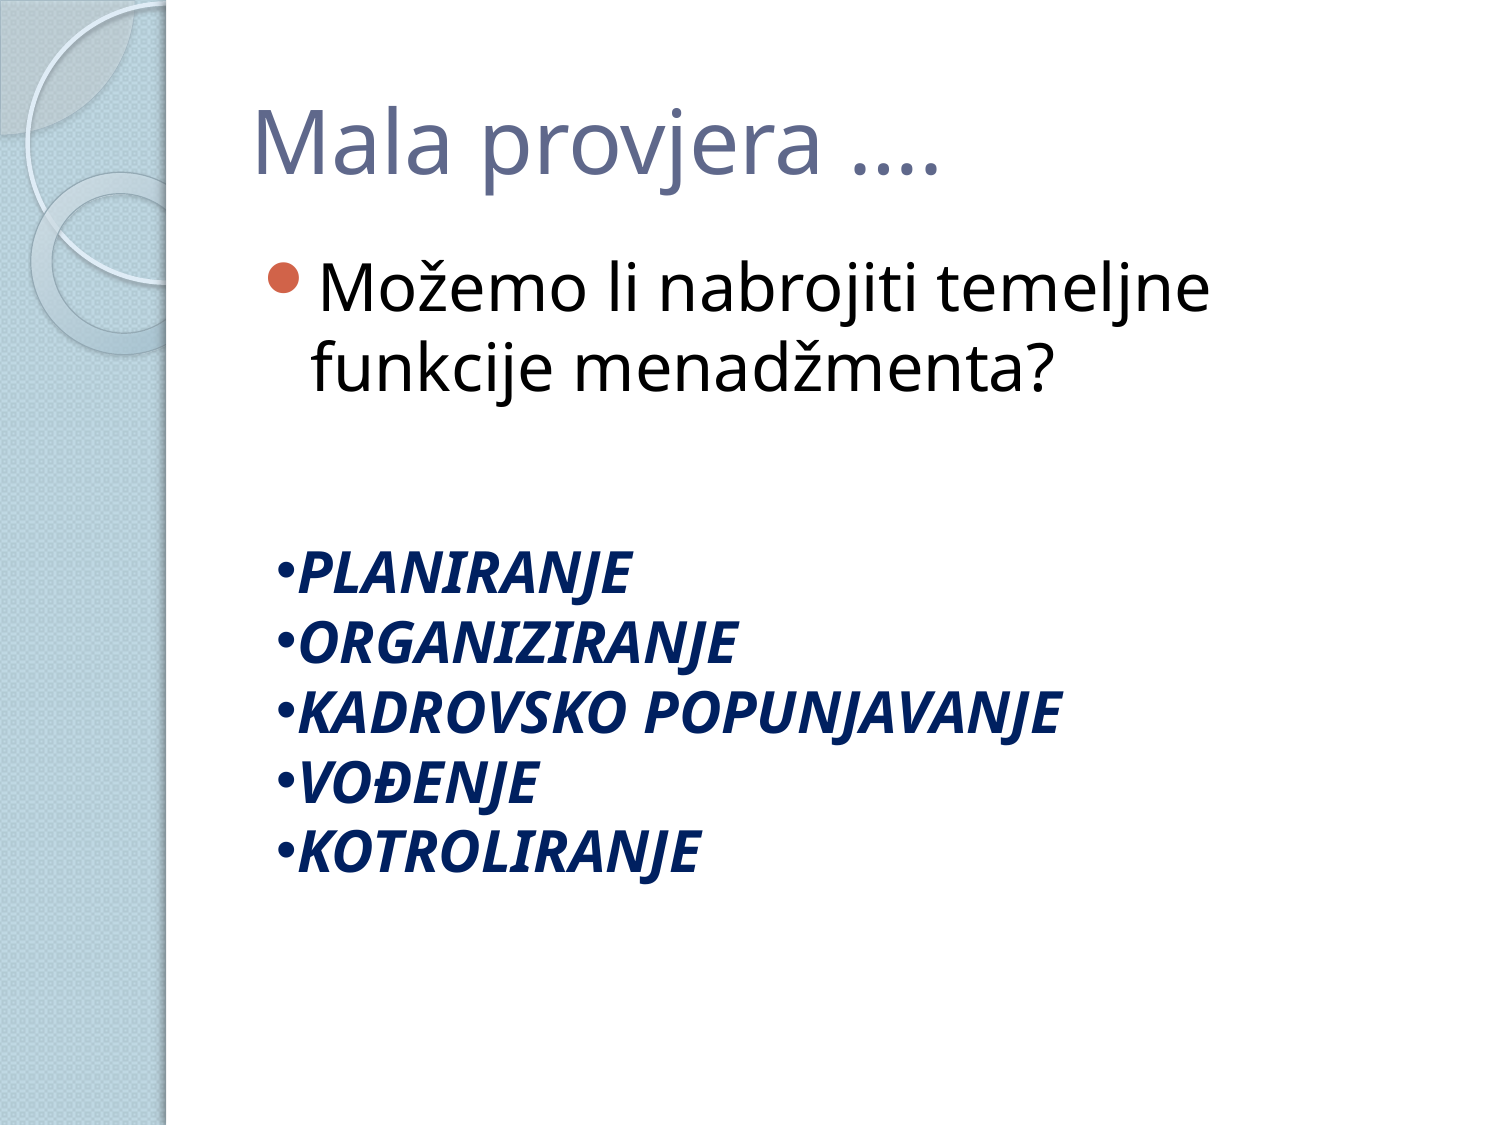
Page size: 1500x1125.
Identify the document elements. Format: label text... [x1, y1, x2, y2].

title Mala provjera …. [235, 45, 1466, 233]
text_box PLANIRANJE ORGANIZIRANJE KADROVSKO POPUNJAVANJE VOĐENJE KOTROLIRANJE [261, 527, 1077, 892]
list Možemo li nabrojiti temeljne funkcije menadžmenta? [235, 237, 1466, 422]
